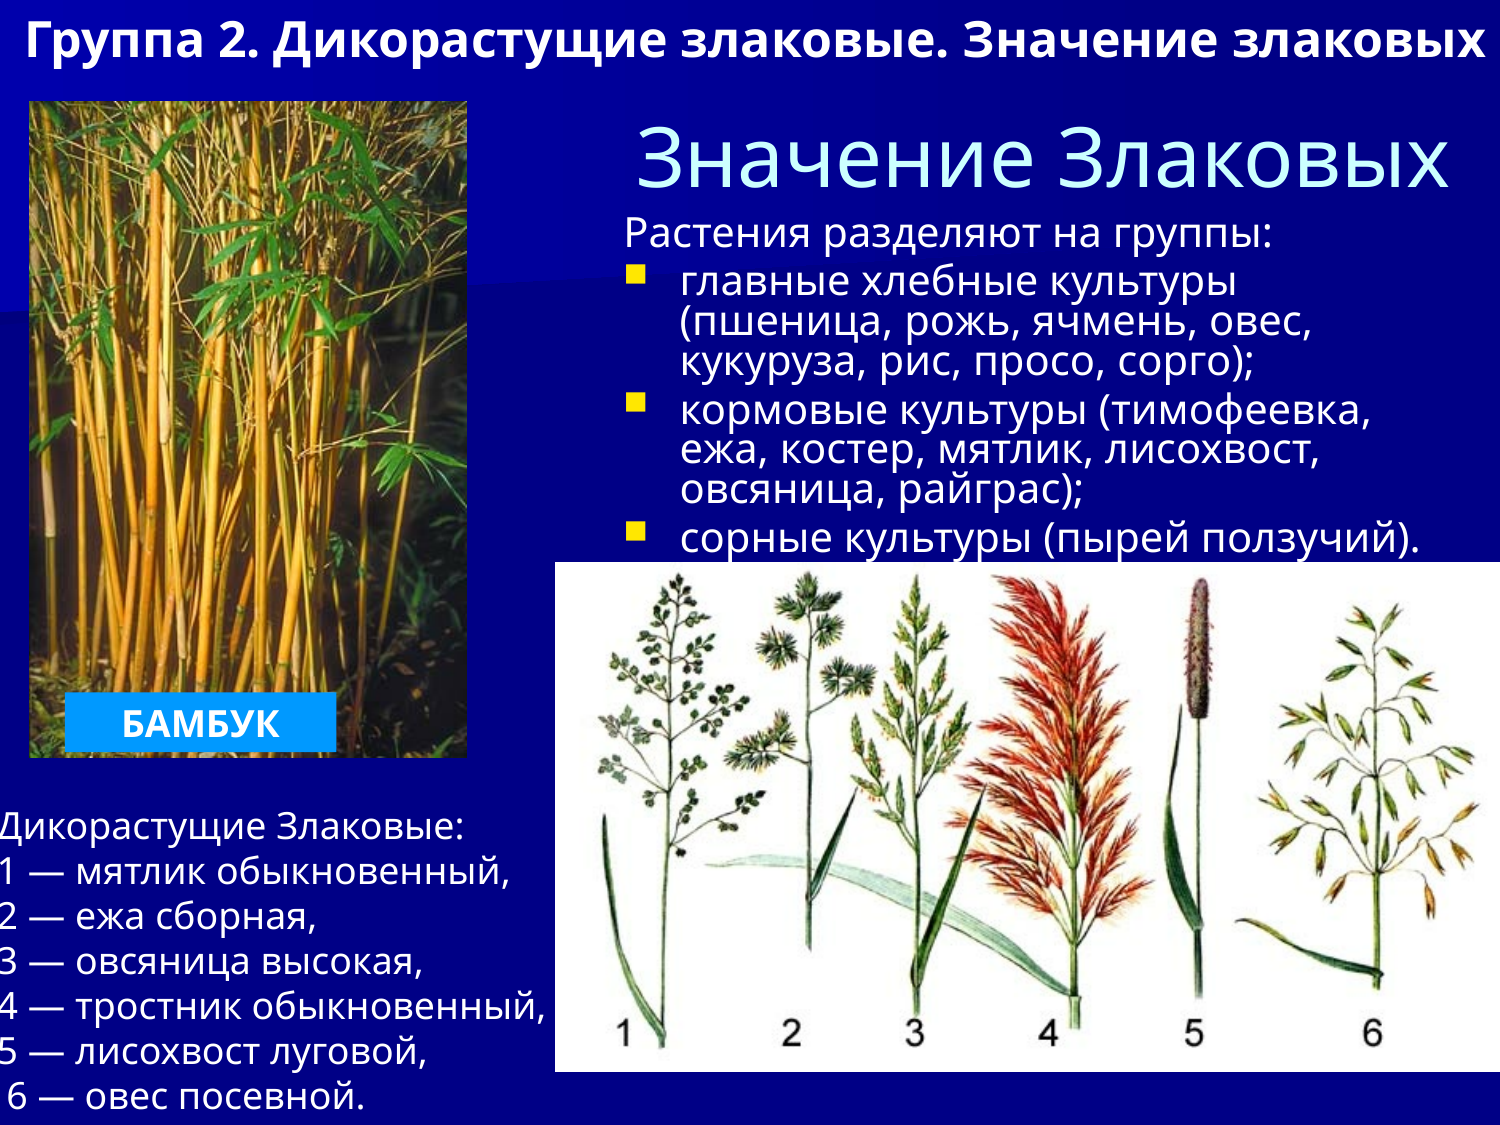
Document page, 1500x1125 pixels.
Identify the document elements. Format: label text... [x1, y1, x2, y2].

text_box Группа 2. Дикорастущие злаковые. Значение злаковых [10, 0, 1500, 75]
title Значение Злаковых [587, 101, 1500, 206]
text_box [29, 101, 468, 759]
text_box Дикорастущие Злаковые: 1 — мятлик обыкновенный, 2 — ежа сборная, 3 — овсяница высокая, 4 — тростник обыкновенный, 5 — лисохвост луговой, 6 — овес посевной. [0, 794, 572, 1125]
picture [554, 562, 1500, 1072]
list Растения разделяют на группы: главные хлебные культуры (пшеница, рожь, ячмень, овес, кукуруза, рис, просо, сорго); кормовые культуры (тимофеевка, ежа, костер, мятлик, лисохвост, овсяница, райграс); сорные культуры (пырей ползучий). [608, 208, 1451, 560]
